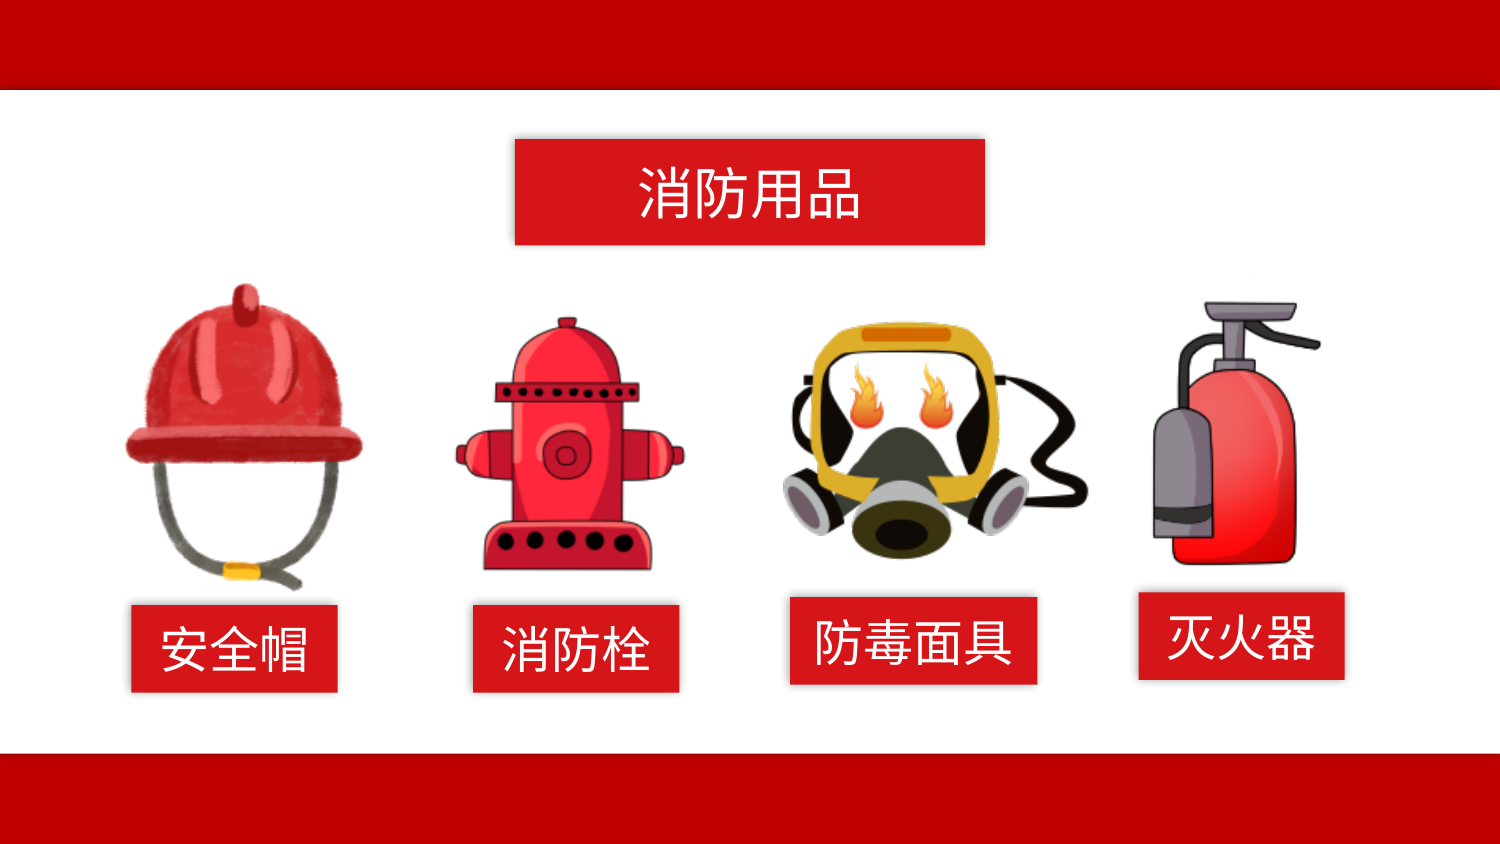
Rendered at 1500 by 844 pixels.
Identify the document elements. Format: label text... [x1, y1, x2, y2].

text_box 消防栓 [472, 604, 680, 694]
picture [771, 276, 1101, 606]
text_box 安全帽 [130, 606, 339, 694]
picture [1133, 272, 1357, 592]
text_box [0, 89, 1500, 755]
picture [81, 276, 411, 606]
text_box 灭火器 [1137, 592, 1346, 681]
text_box 消防用品 [514, 138, 986, 246]
text_box 防毒面具 [789, 606, 1039, 686]
picture [436, 283, 717, 598]
